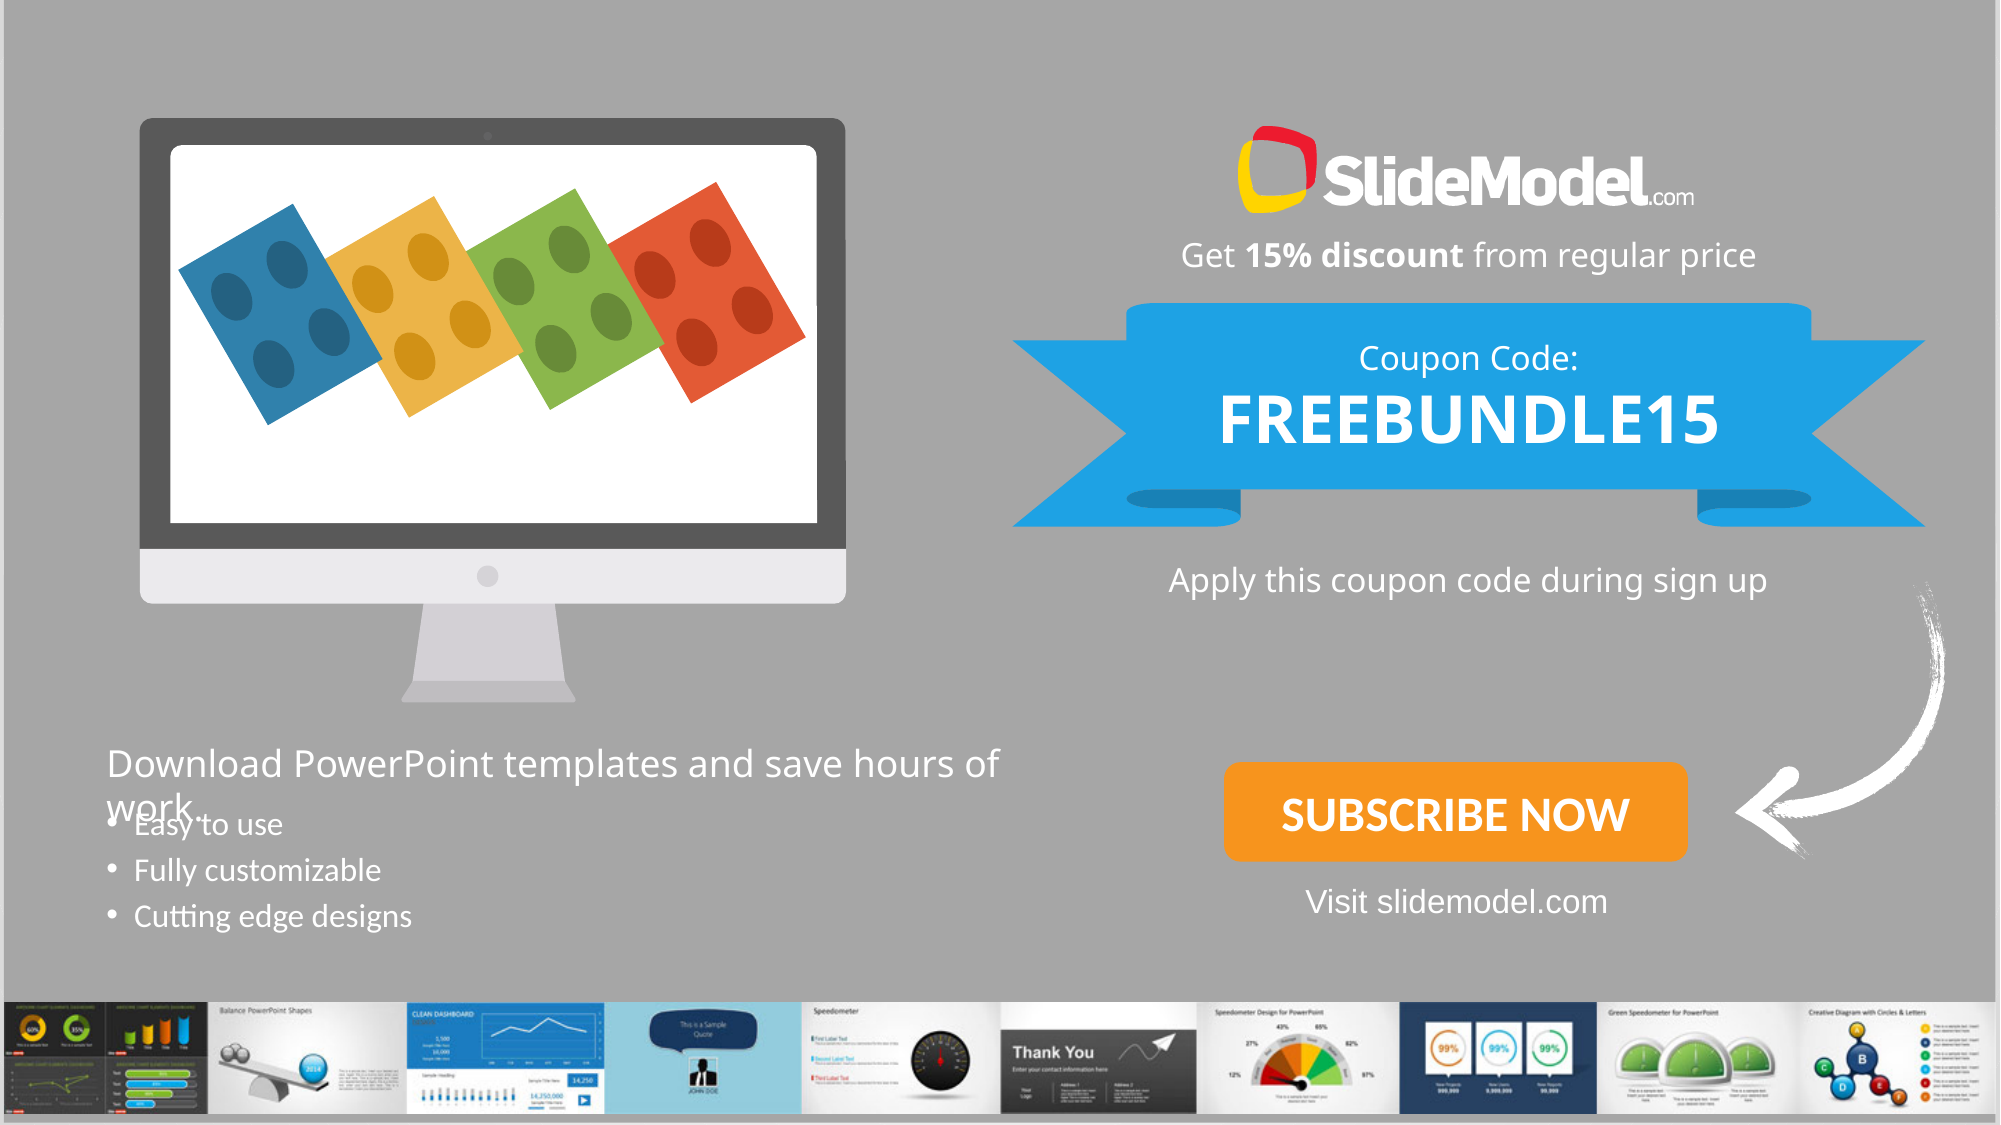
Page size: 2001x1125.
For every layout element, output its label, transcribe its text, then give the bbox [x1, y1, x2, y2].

text_box [1734, 594, 1946, 860]
picture [3, 1002, 1996, 1114]
text_box [2, 0, 1998, 1002]
picture [1236, 126, 1694, 214]
text_box Apply this coupon code during sign up [1129, 551, 1809, 607]
text_box SUBSCRIBE NOW [1221, 760, 1691, 864]
text_box Easy to use Fully customizable Cutting edge designs [91, 837, 863, 942]
text_box Visit slidemodel.com [1247, 873, 1667, 927]
text_box [1012, 303, 1926, 527]
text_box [213, 202, 771, 405]
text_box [139, 117, 847, 703]
text_box Download PowerPoint templates and save hours of work. [91, 732, 1059, 837]
text_box Coupon Code: FREEBUNDLE15 [1172, 329, 1766, 464]
text_box Get 15% discount from regular price [1058, 226, 1880, 281]
